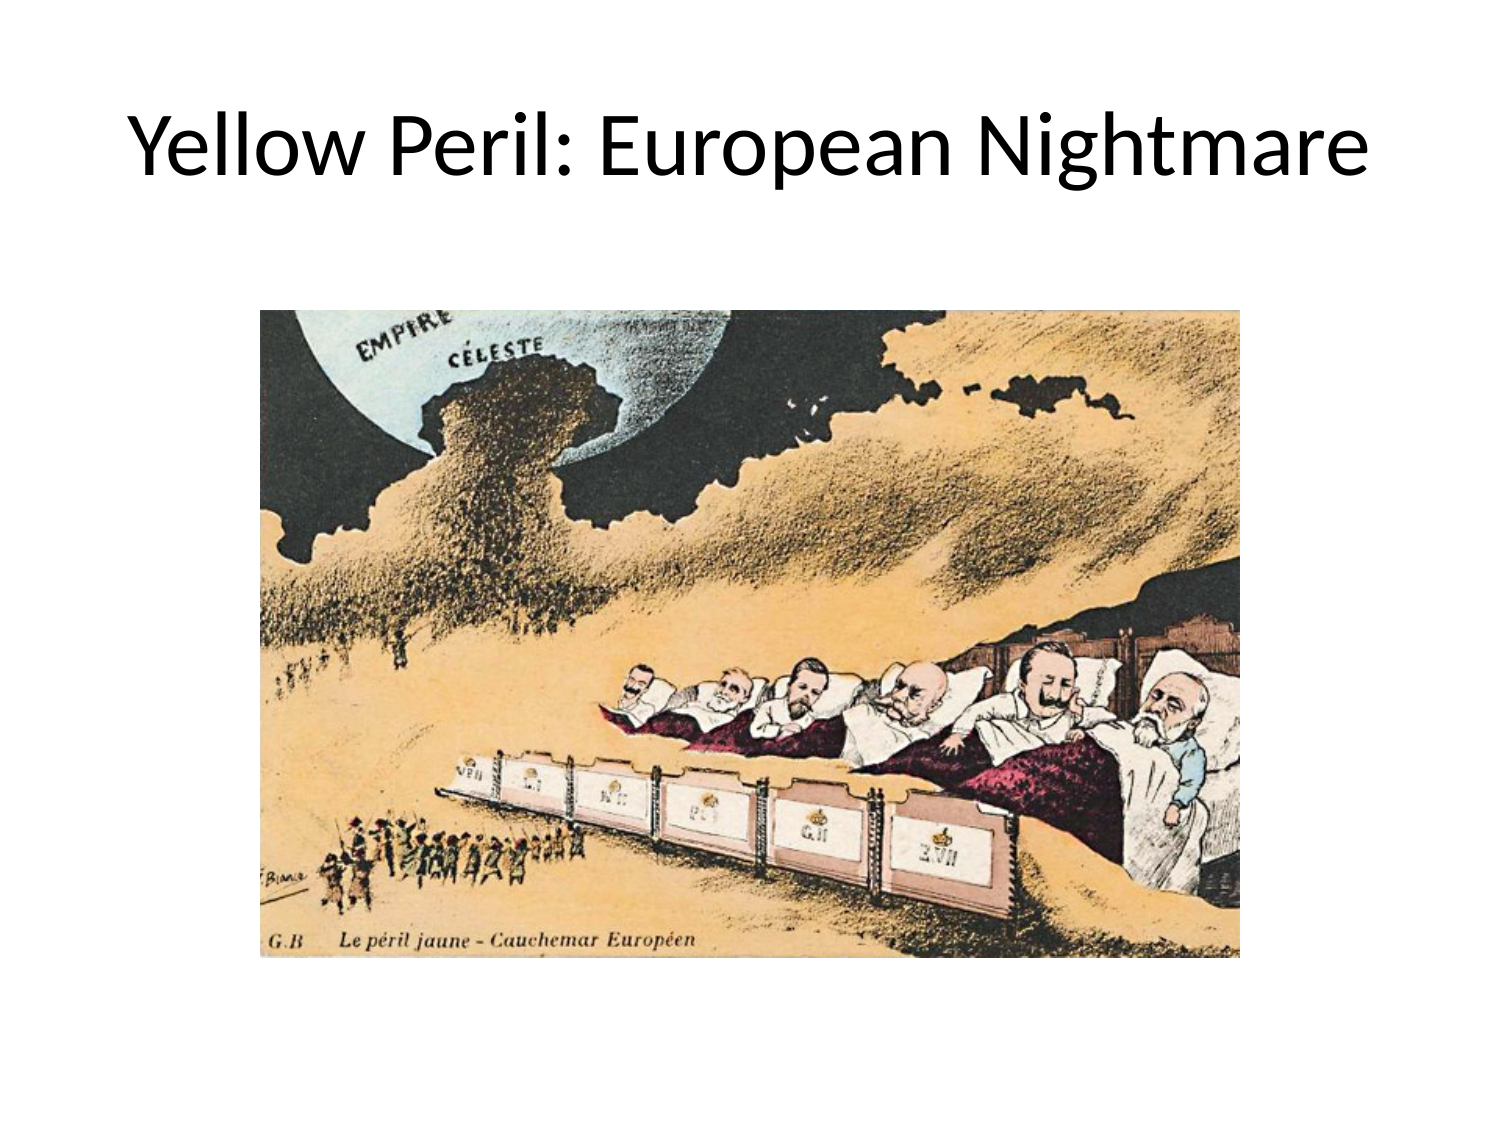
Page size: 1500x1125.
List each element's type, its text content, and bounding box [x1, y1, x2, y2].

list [259, 309, 1241, 958]
title Yellow Peril: European Nightmare [75, 45, 1425, 233]
